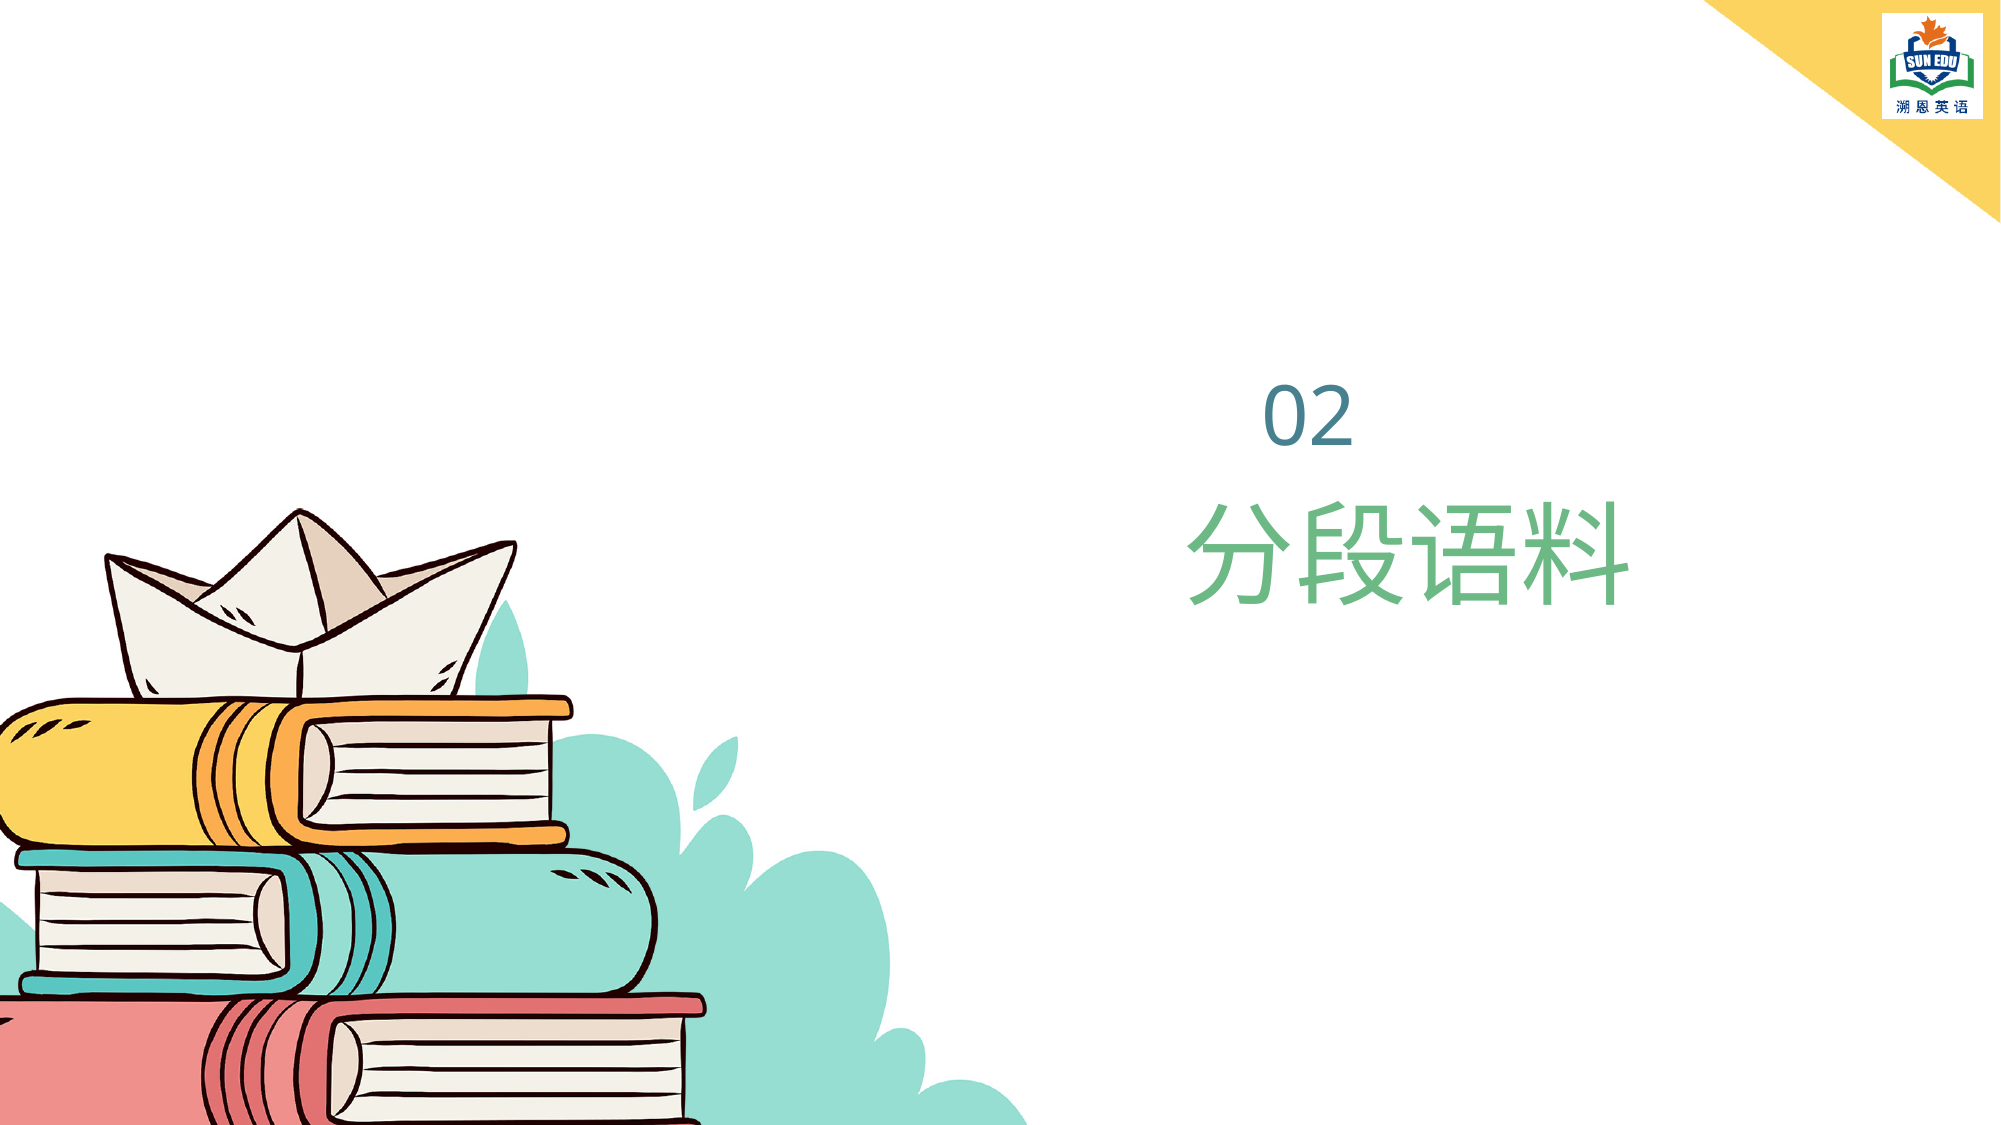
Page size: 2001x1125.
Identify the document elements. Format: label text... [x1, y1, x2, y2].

text_box 02 [1246, 354, 1372, 470]
text_box 分段语料 [982, 476, 1833, 627]
picture [0, 0, 2001, 1125]
